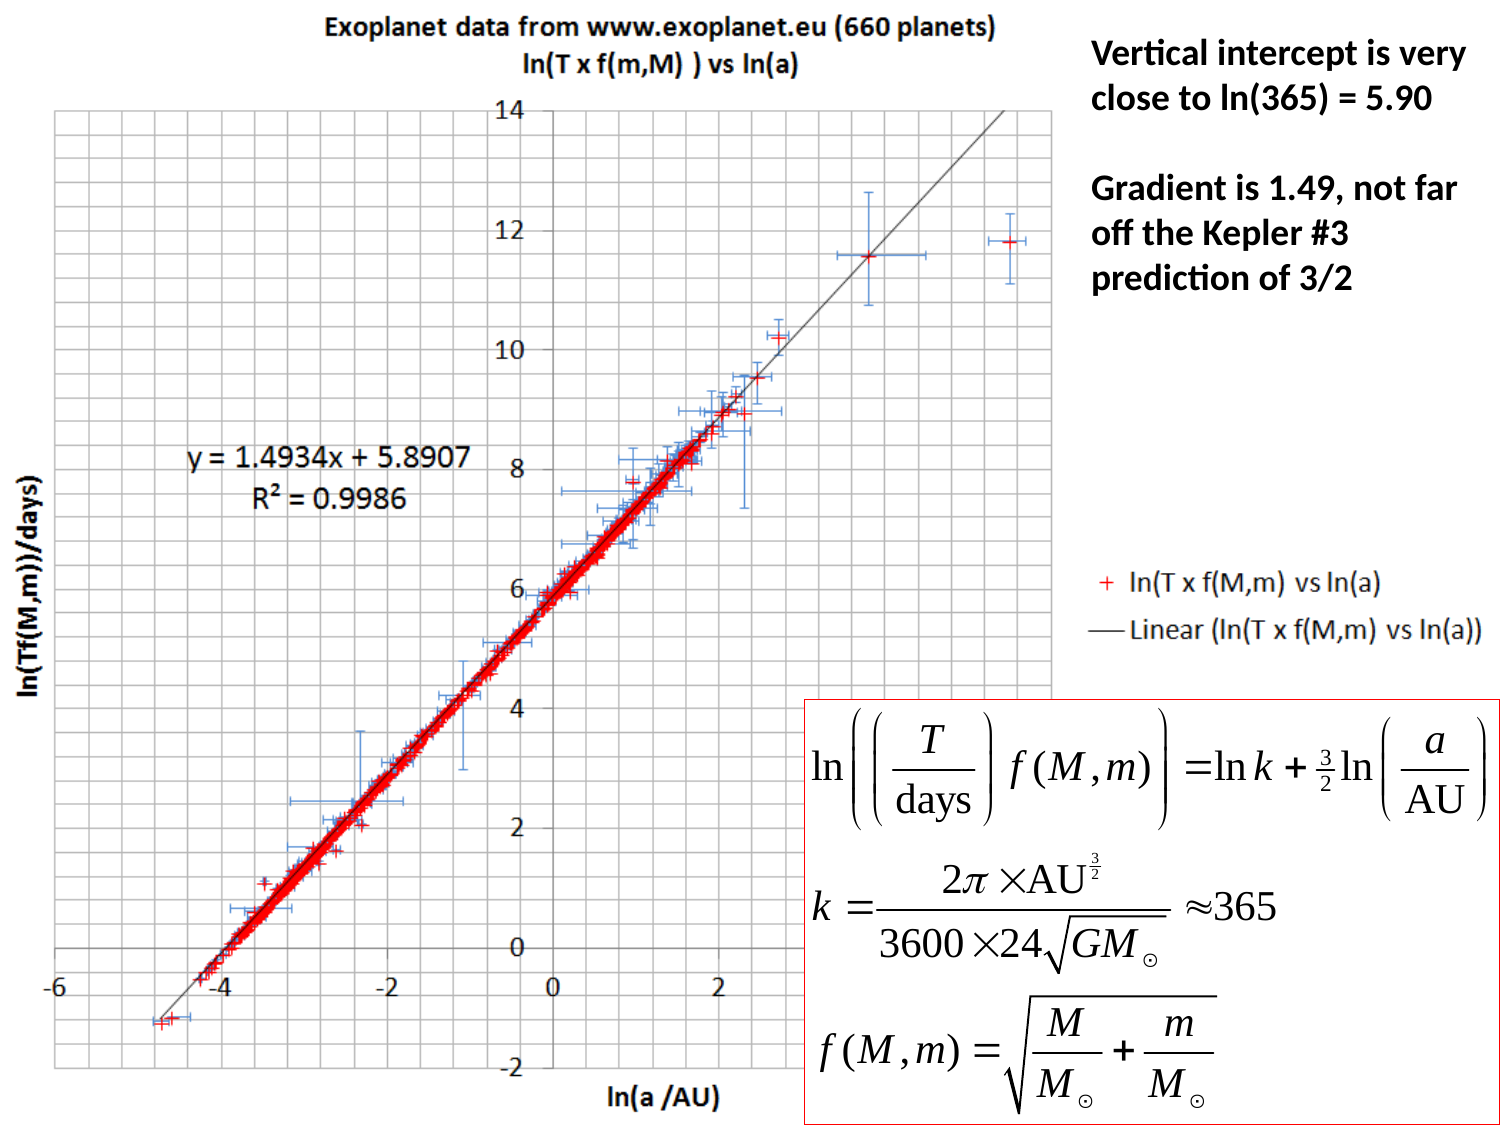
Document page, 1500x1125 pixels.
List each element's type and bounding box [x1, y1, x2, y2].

text_box [804, 699, 1500, 1125]
picture [0, 0, 1488, 1125]
